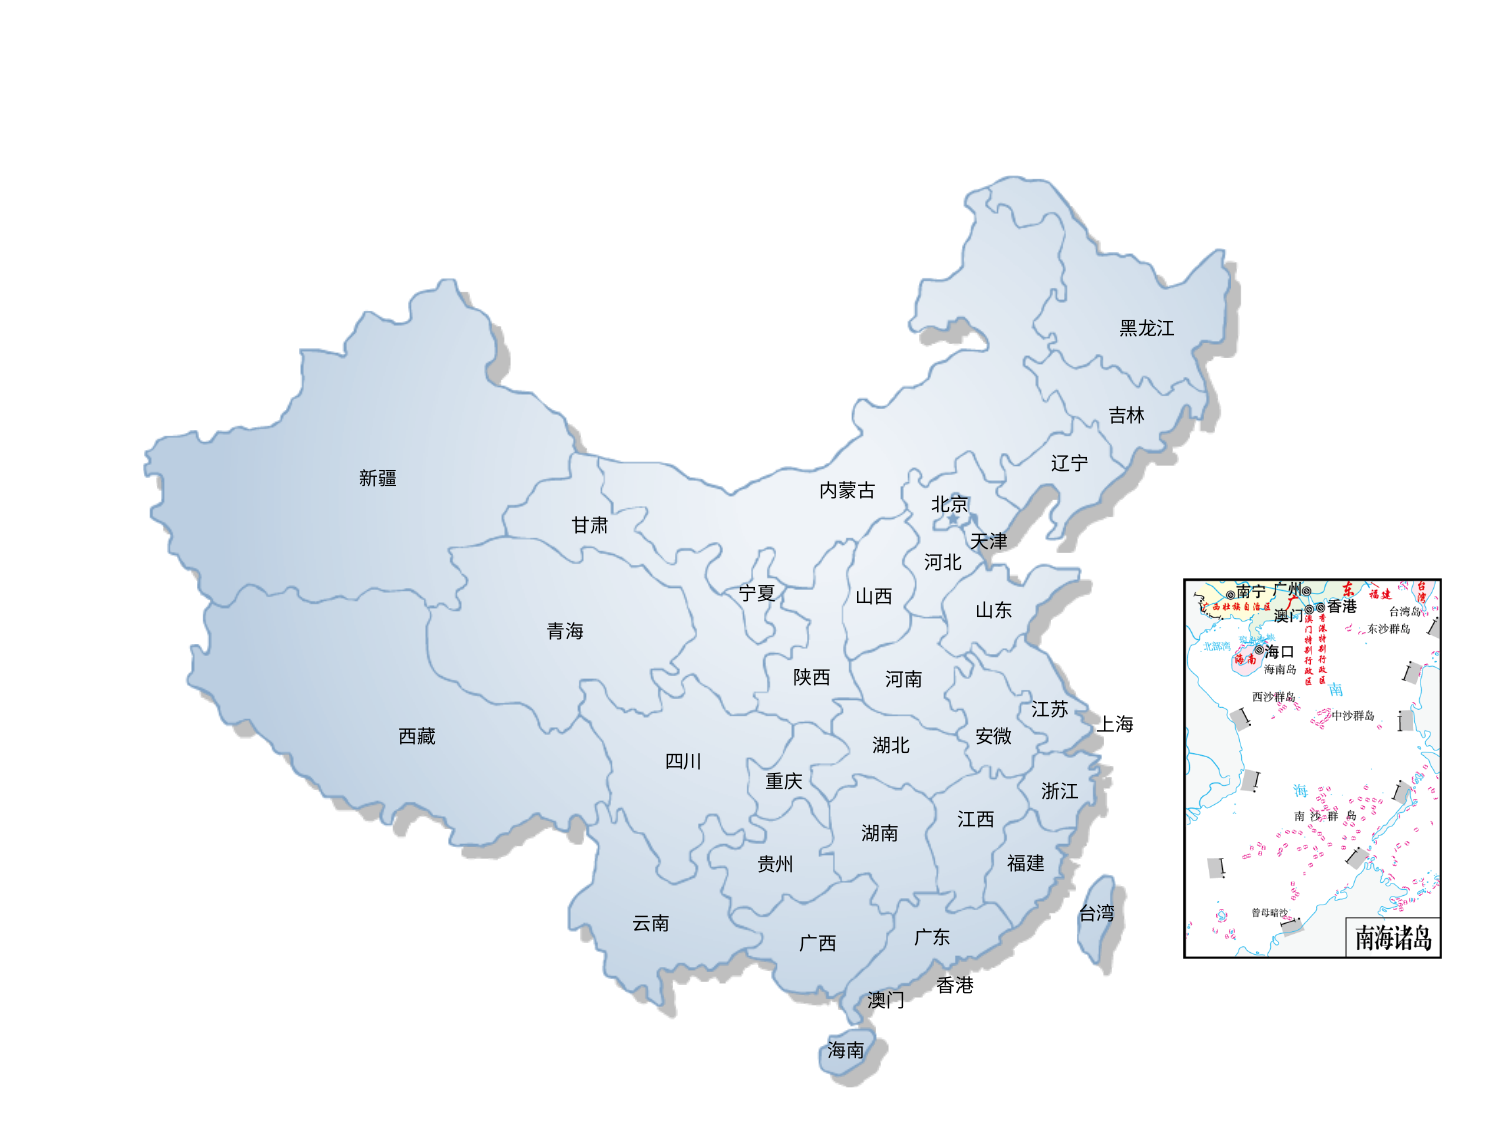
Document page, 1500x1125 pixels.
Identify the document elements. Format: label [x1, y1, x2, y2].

text_box [344, 308, 1191, 1069]
picture [143, 175, 1442, 1079]
